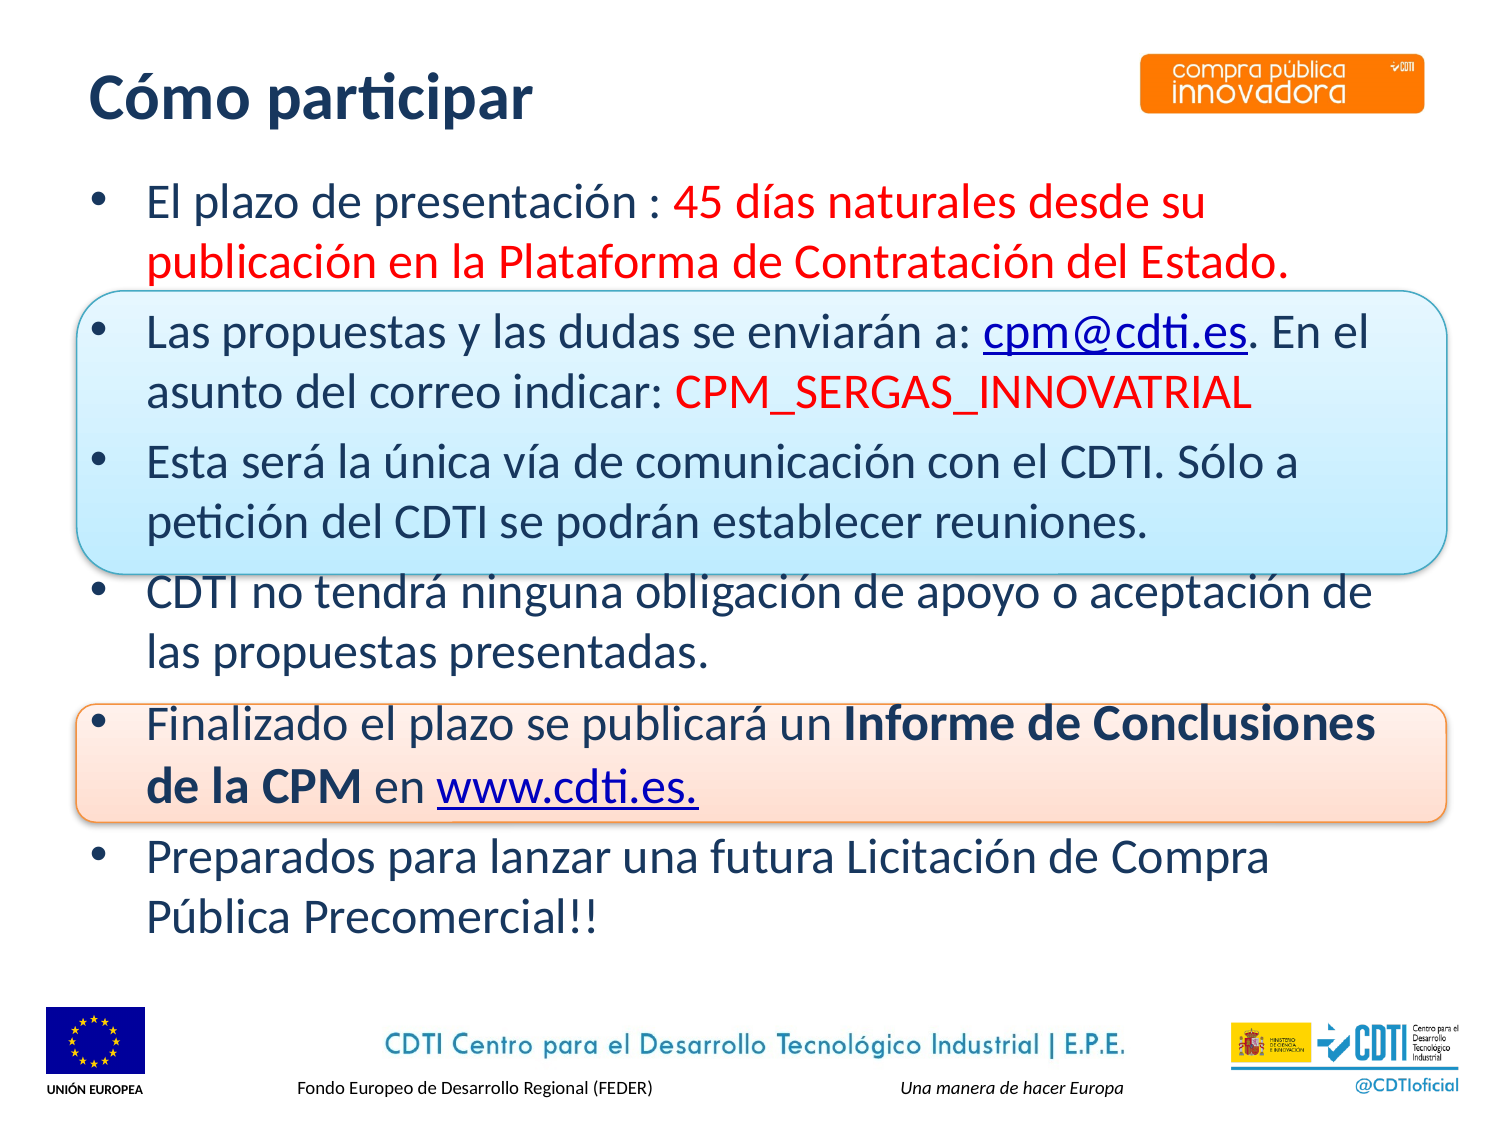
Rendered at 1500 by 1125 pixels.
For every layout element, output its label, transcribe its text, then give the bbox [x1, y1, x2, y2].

picture [46, 1007, 145, 1074]
picture [1139, 53, 1426, 114]
text_box [1436, 306, 1448, 559]
title Cómo participar [75, 45, 1425, 160]
picture [371, 1014, 1139, 1074]
picture [1231, 1022, 1459, 1094]
list El plazo de presentación : 45 días naturales desde su publicación en la Plataforma de Contratación del Estado. Las propuestas y las dudas se enviarán a: cpm@cdti.es. En el asunto del correo indicar: CPM_SERGAS_INNOVATRIAL Esta será la única vía de comunicación con el CDTI. Sólo a petición del CDTI se podrán establecer reuniones. CDTI no tendrá ninguna obligación de apoyo o aceptación de las propuestas presentadas. Finalizado el plazo se publicará un Informe de Conclusiones de la CPM en www.cdti.es. Preparados para lanzar una futura Licitación de Compra Pública Precomercial!! [75, 160, 1436, 1000]
text_box [1436, 705, 1448, 821]
